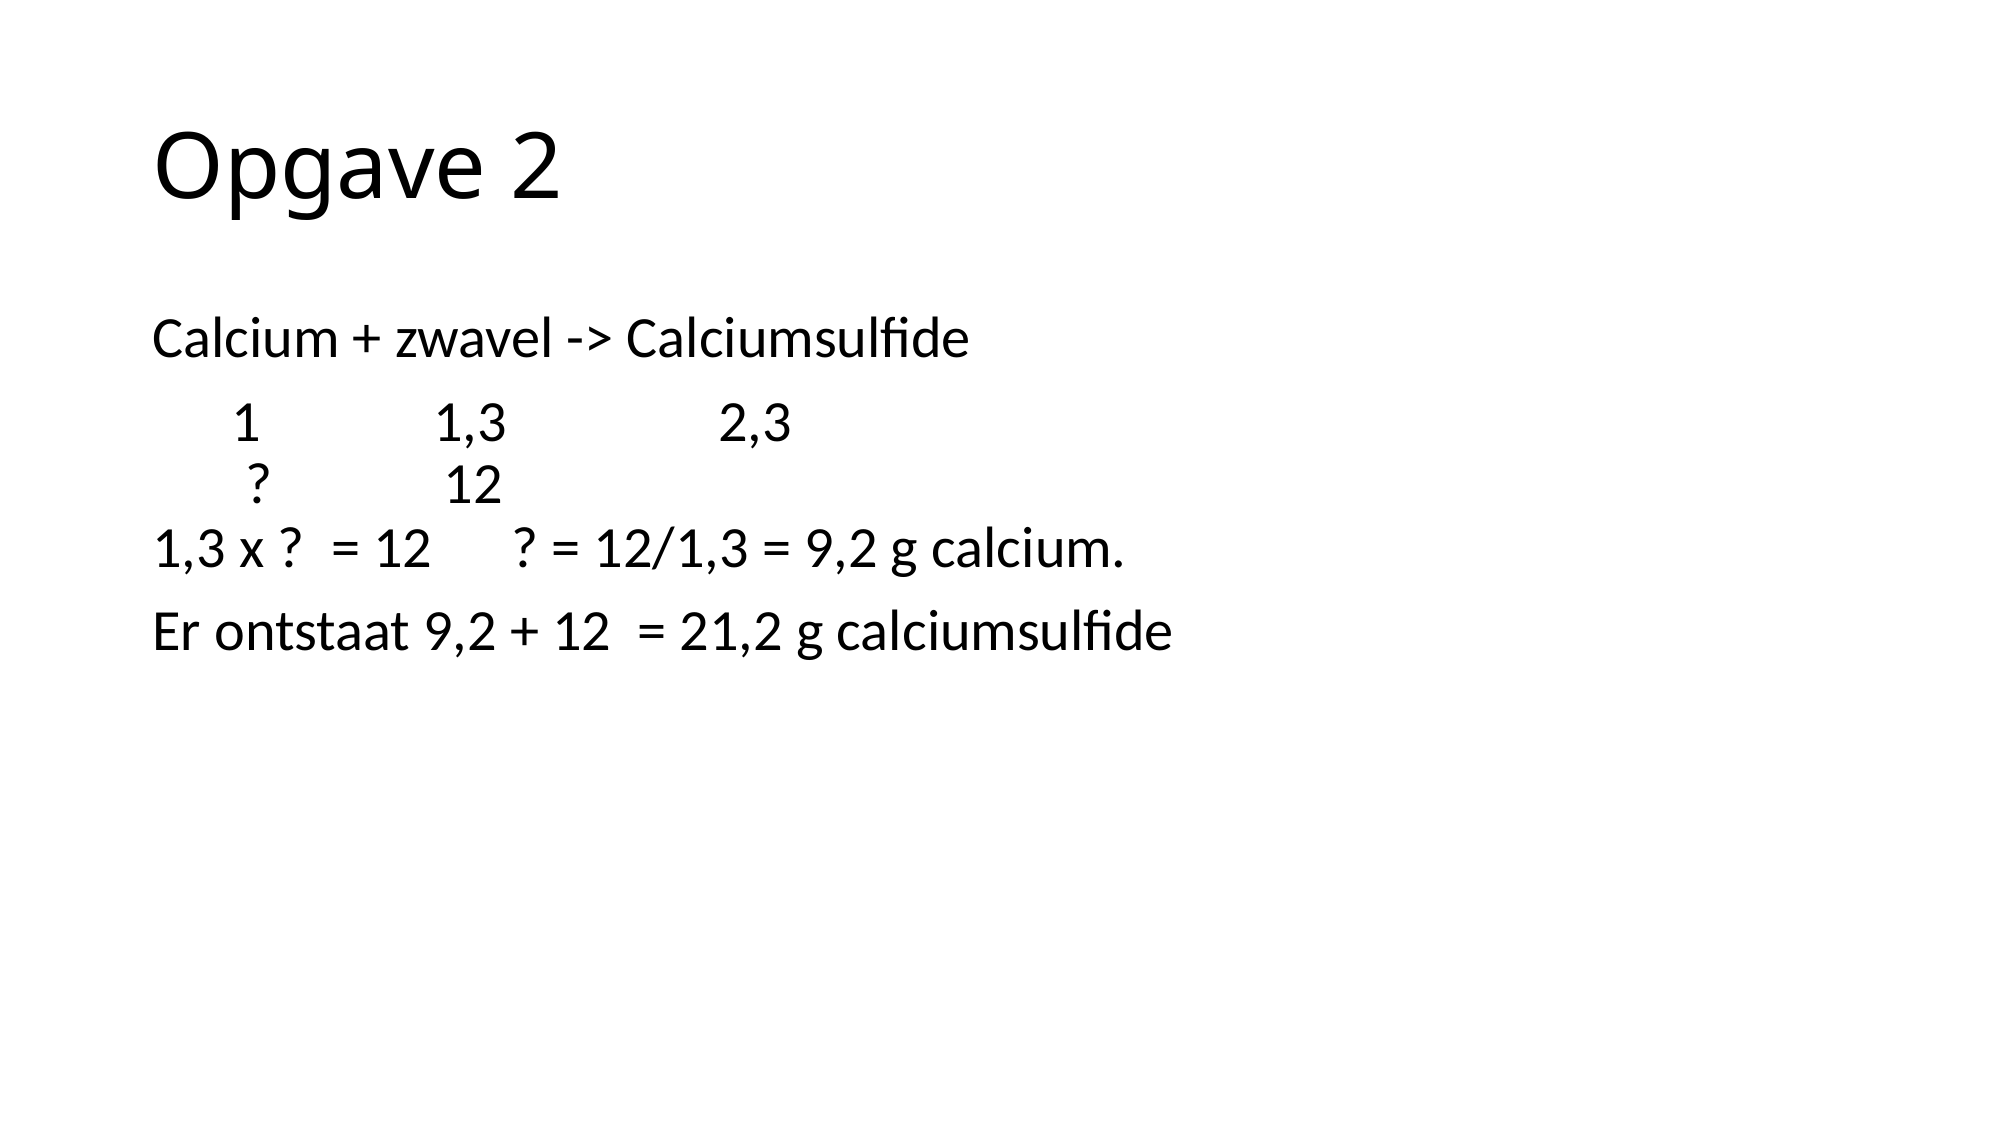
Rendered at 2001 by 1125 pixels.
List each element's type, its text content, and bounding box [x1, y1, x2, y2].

title Opgave 2 [137, 59, 1863, 278]
list Calcium + zwavel -> Calciumsulfide 1 1,3 2,3 ? 12 1,3 x ? = 12 ? = 12/1,3 = 9,2 g calcium. Er ontstaat 9,2 + 12 = 21,2 g calciumsulfide [137, 299, 1863, 1014]
